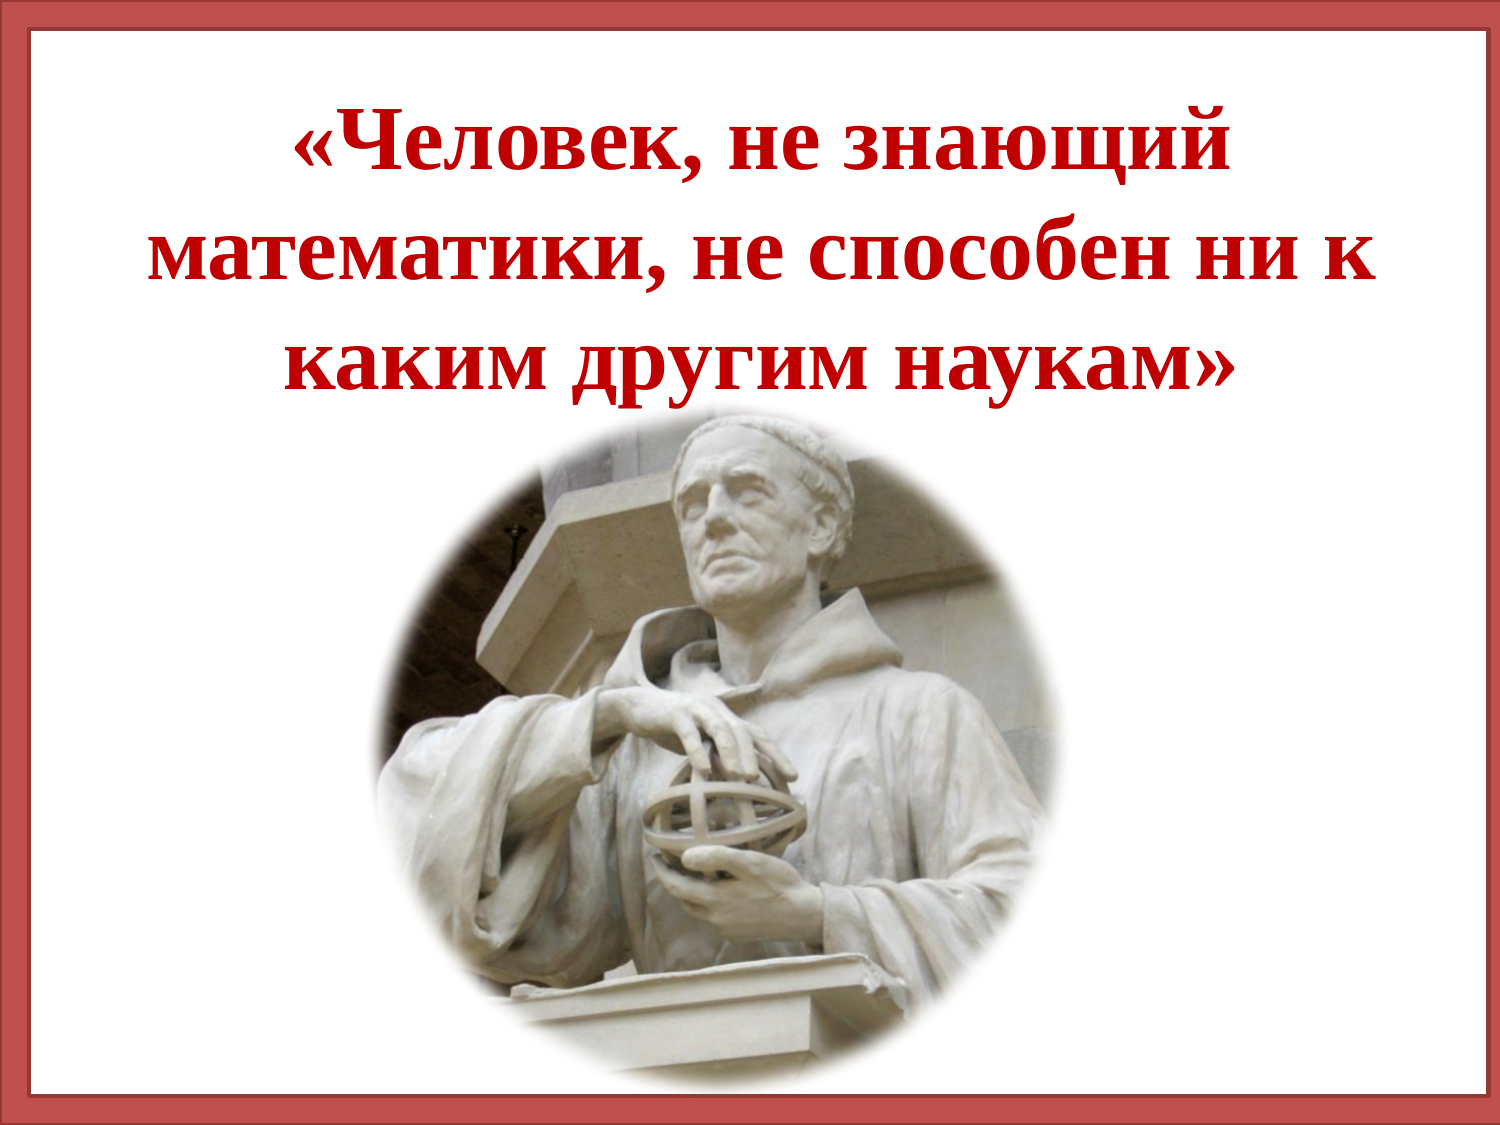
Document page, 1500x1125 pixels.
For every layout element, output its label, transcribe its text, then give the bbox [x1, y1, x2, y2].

picture [362, 398, 1074, 1103]
text_box [0, 0, 1500, 1125]
text_box «Человек, не знающий математики, не способен ни к каким другим наукам» [70, 70, 1454, 415]
